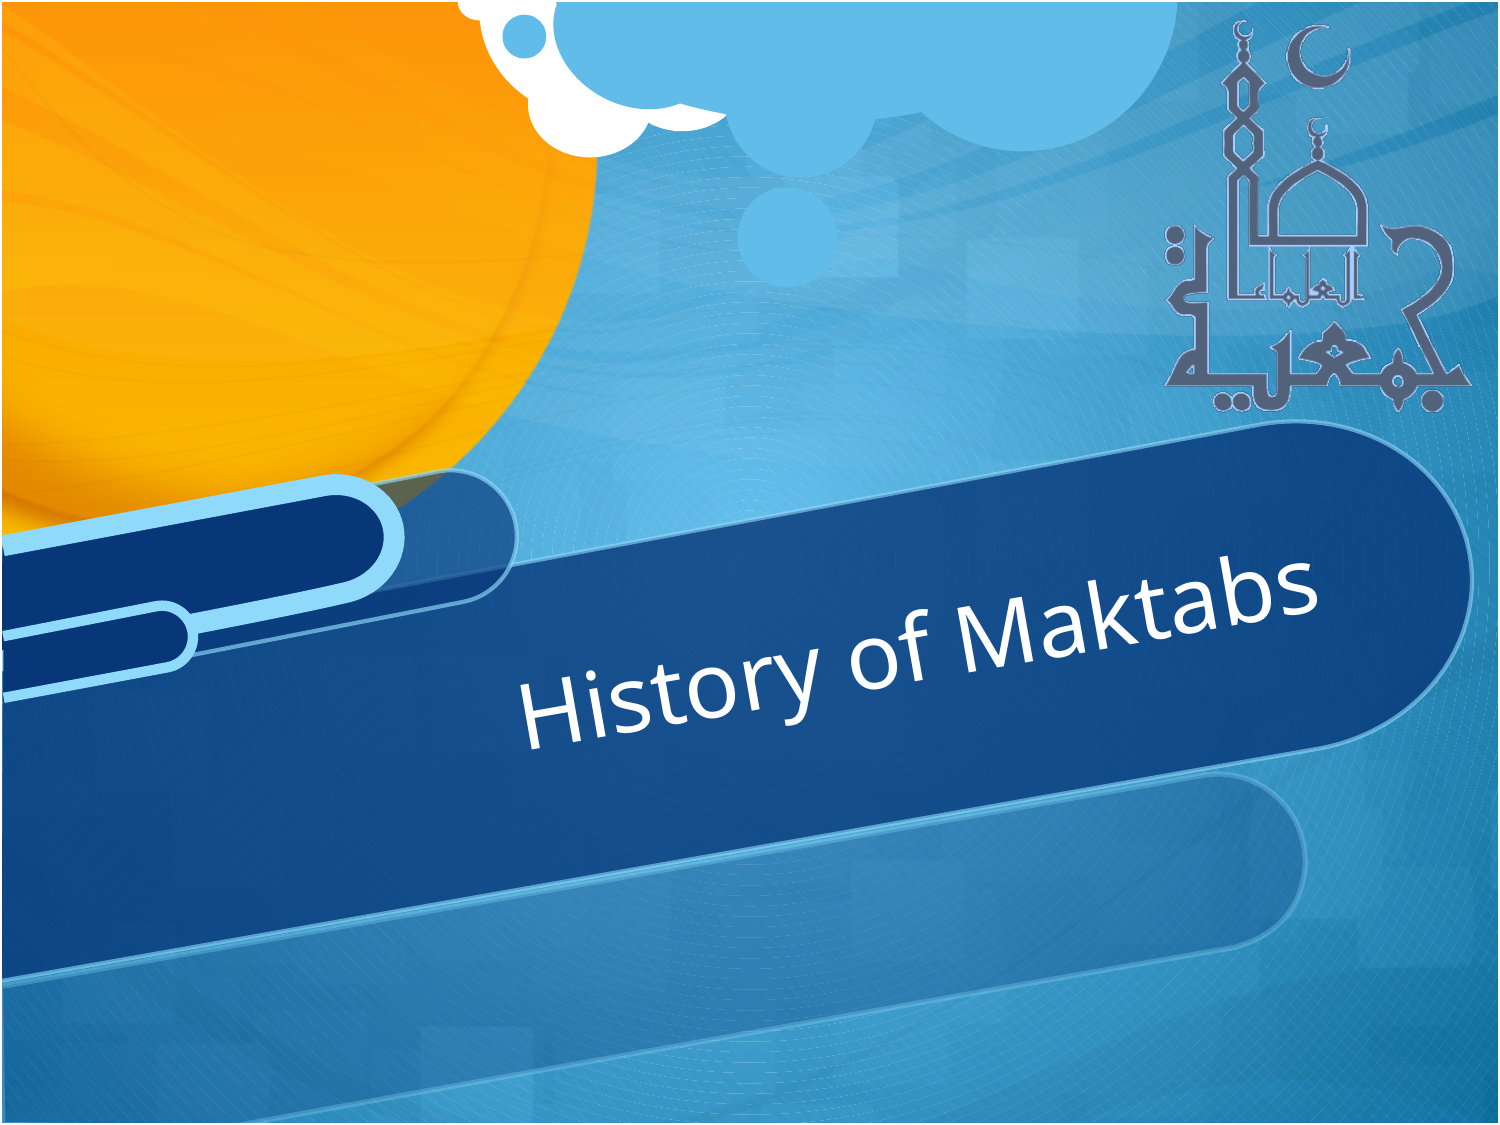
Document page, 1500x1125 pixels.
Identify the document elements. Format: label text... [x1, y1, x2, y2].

picture [4, 777, 1302, 1123]
picture [2, 2, 1498, 1123]
title History of Maktabs [0, 389, 1343, 870]
